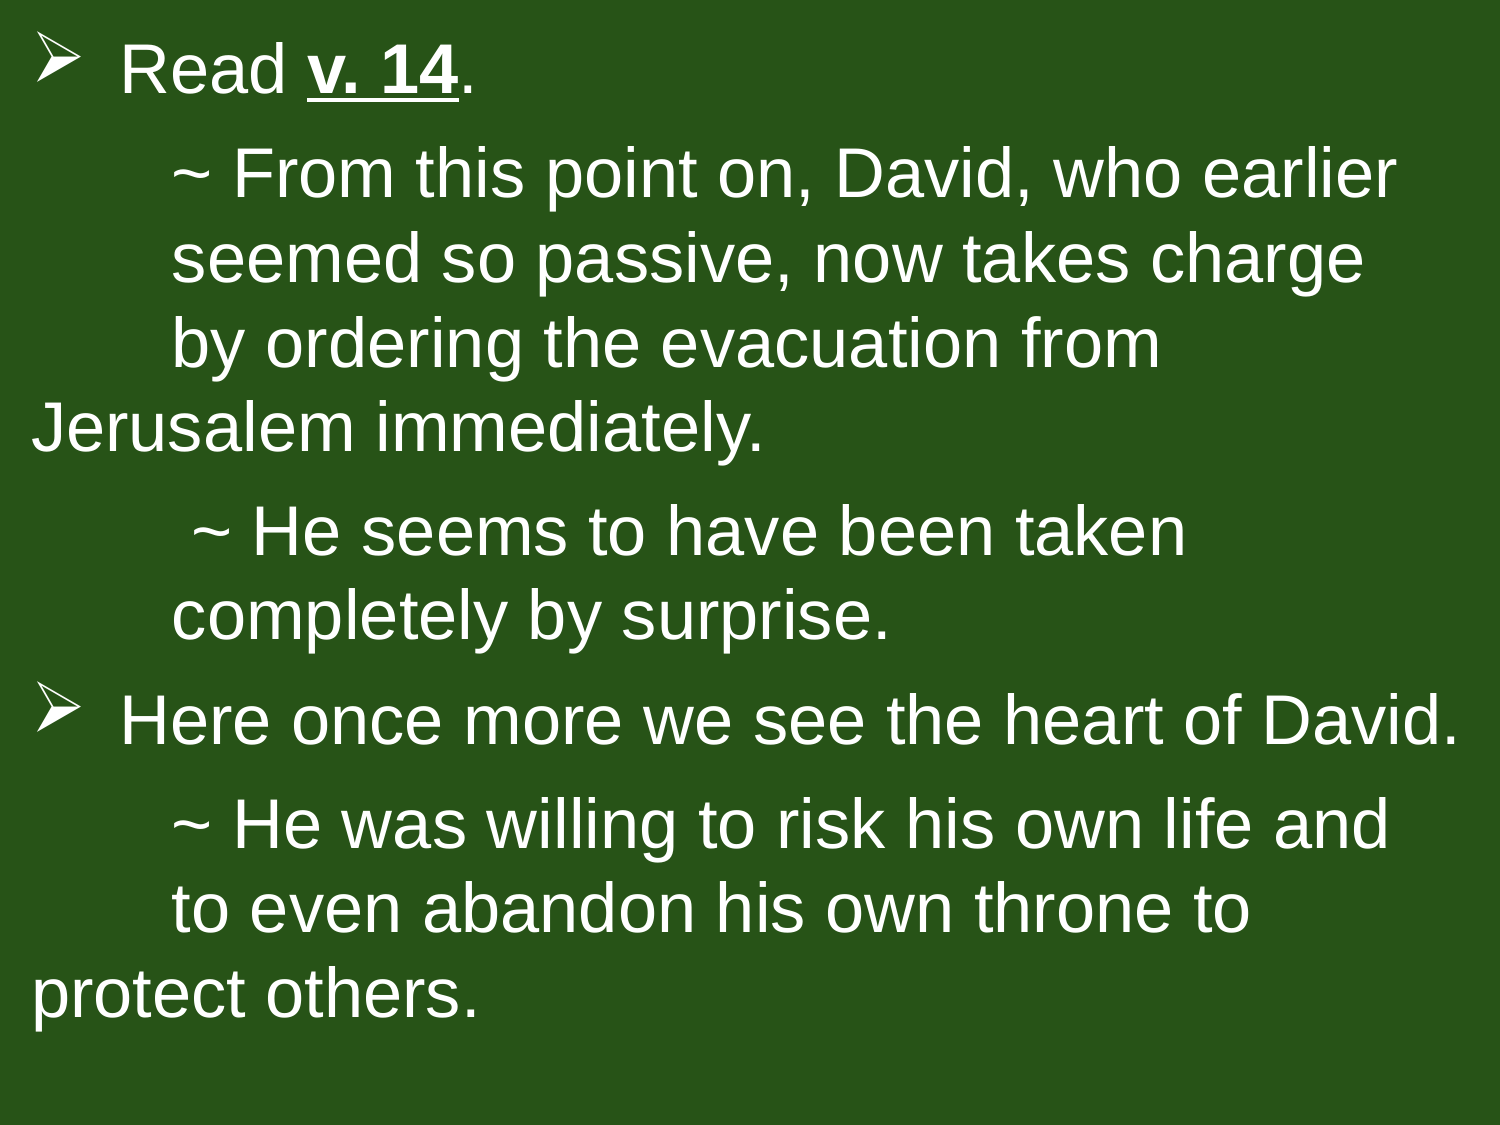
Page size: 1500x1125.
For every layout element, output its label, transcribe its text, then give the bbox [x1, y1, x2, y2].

subtitle Read v. 14. ~ From this point on, David, who earlier seemed so passive, now takes charge by ordering the evacuation from Jerusalem immediately. ~ He seems to have been taken completely by surprise. Here once more we see the heart of David. ~ He was willing to risk his own life and to even abandon his own throne to protect others. [16, 16, 1486, 1108]
